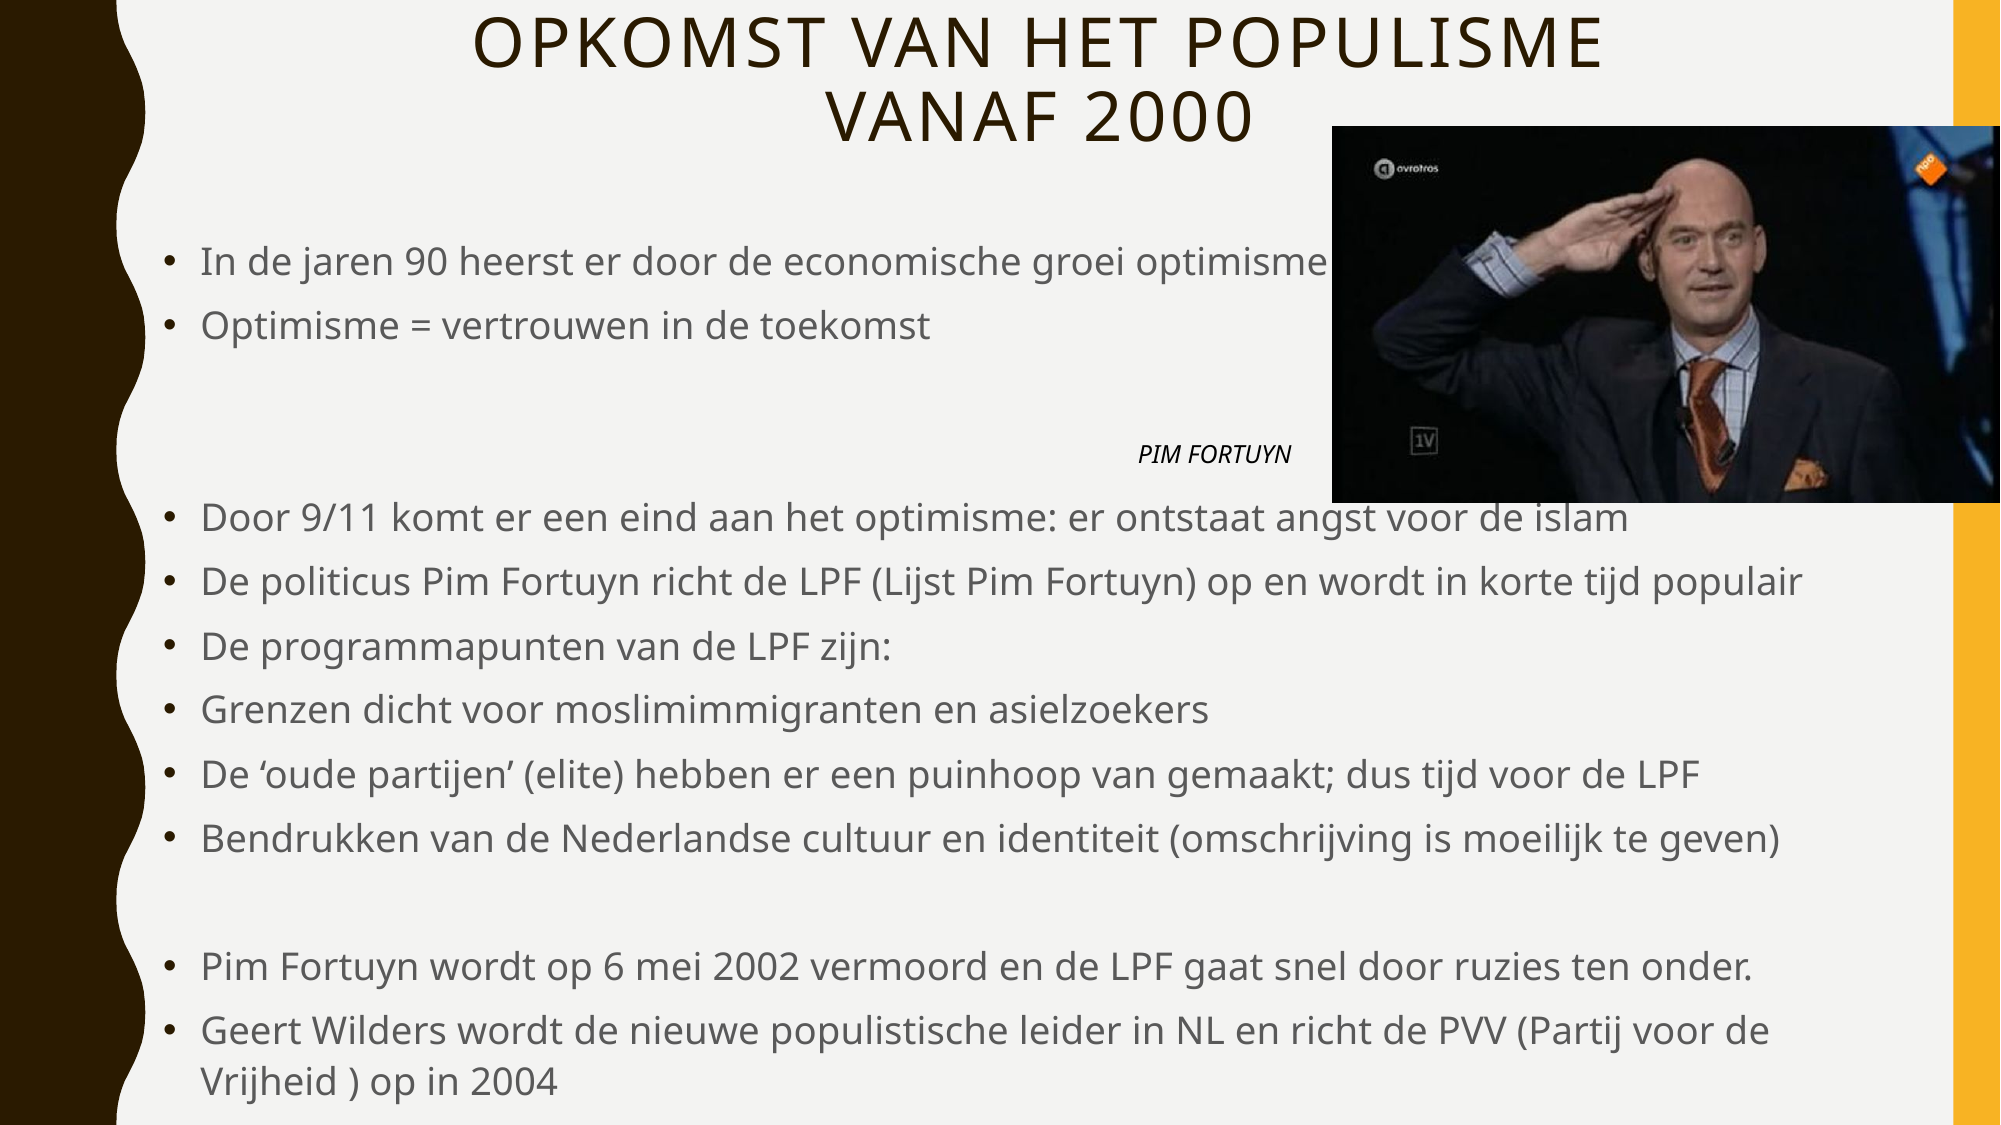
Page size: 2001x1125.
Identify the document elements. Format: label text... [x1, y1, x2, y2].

title Opkomst van het populisme vanaf 2000 [205, 0, 1875, 164]
list In de jaren 90 heerst er door de economische groei optimisme in NL Optimisme = vertrouwen in de toekomst Door 9/11 komt er een eind aan het optimisme: er ontstaat angst voor de islam De politicus Pim Fortuyn richt de LPF (Lijst Pim Fortuyn) op en wordt in korte tijd populair De programmapunten van de LPF zijn: Grenzen dicht voor moslimimmigranten en asielzoekers De ‘oude partijen’ (elite) hebben er een puinhoop van gemaakt; dus tijd voor de LPF Bendrukken van de Nederlandse cultuur en identiteit (omschrijving is moeilijk te geven) Pim Fortuyn wordt op 6 mei 2002 vermoord en de LPF gaat snel door ruzies ten onder. Geert Wilders wordt de nieuwe populistische leider in NL en richt de PVV (Partij voor de Vrijheid ) op in 2004 [148, 224, 1954, 1125]
picture [1332, 126, 2000, 503]
text_box PIM FORTUYN [1123, 430, 1319, 476]
